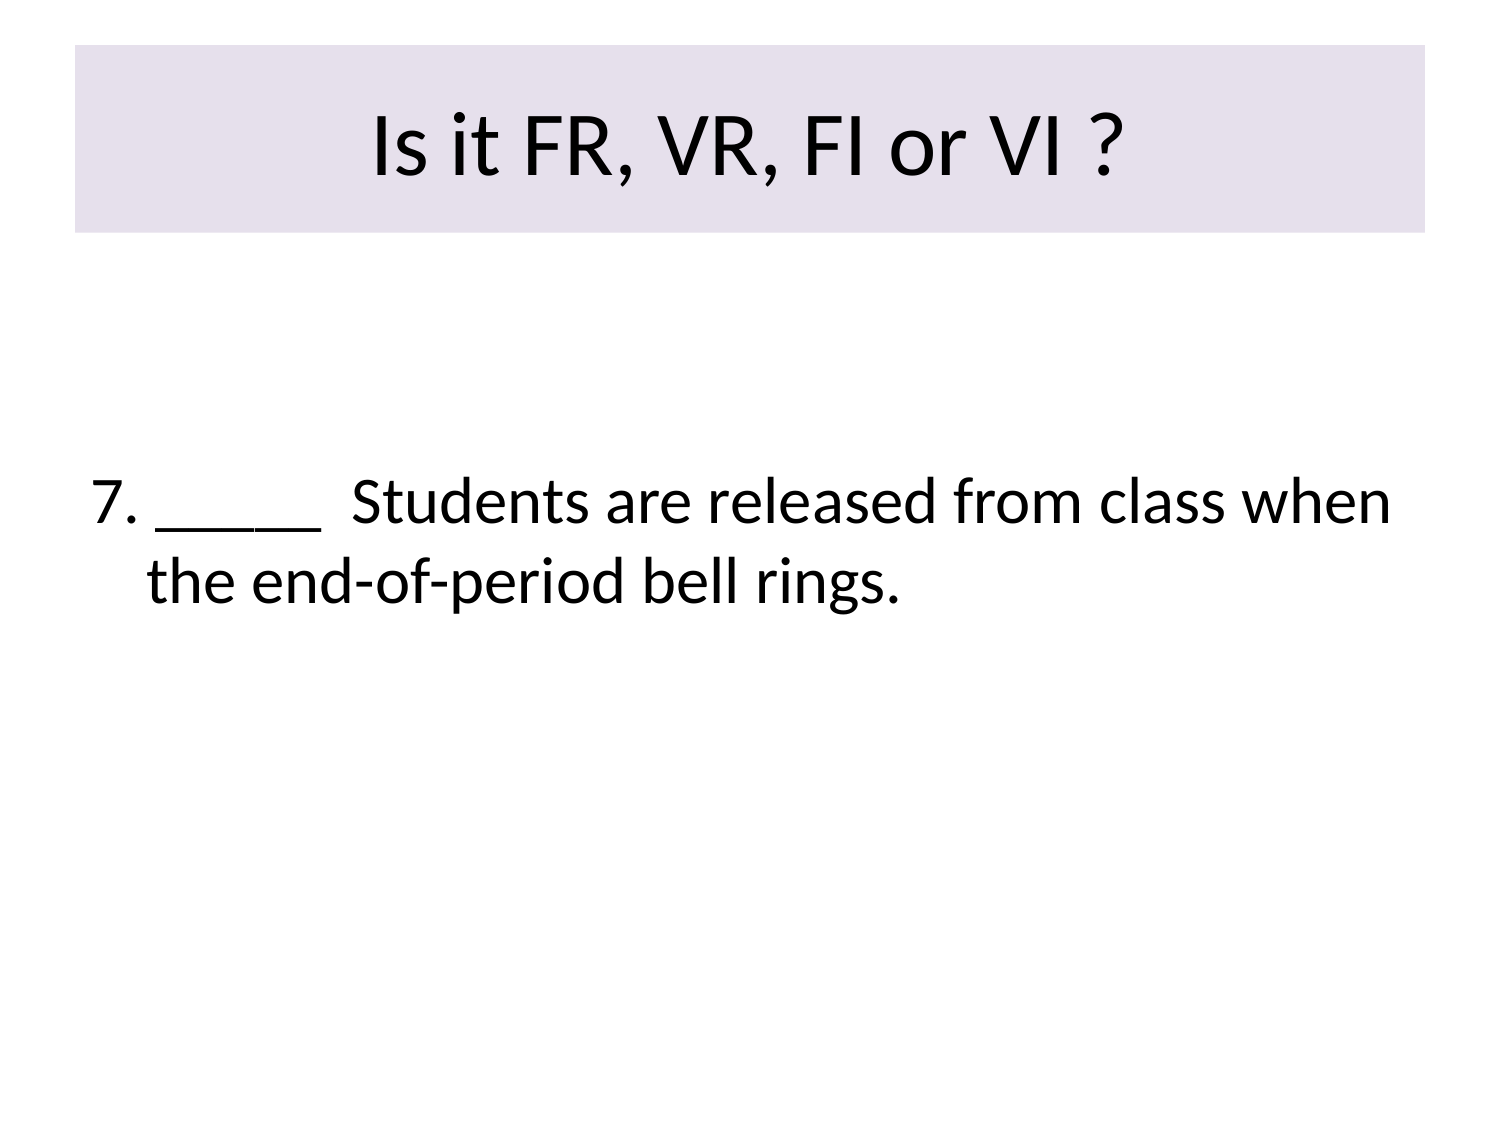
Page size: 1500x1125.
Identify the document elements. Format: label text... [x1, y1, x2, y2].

list 7. _____ Students are released from class when the end-of-period bell rings. [75, 262, 1425, 1005]
title Is it FR, VR, FI or VI ? [75, 45, 1425, 233]
